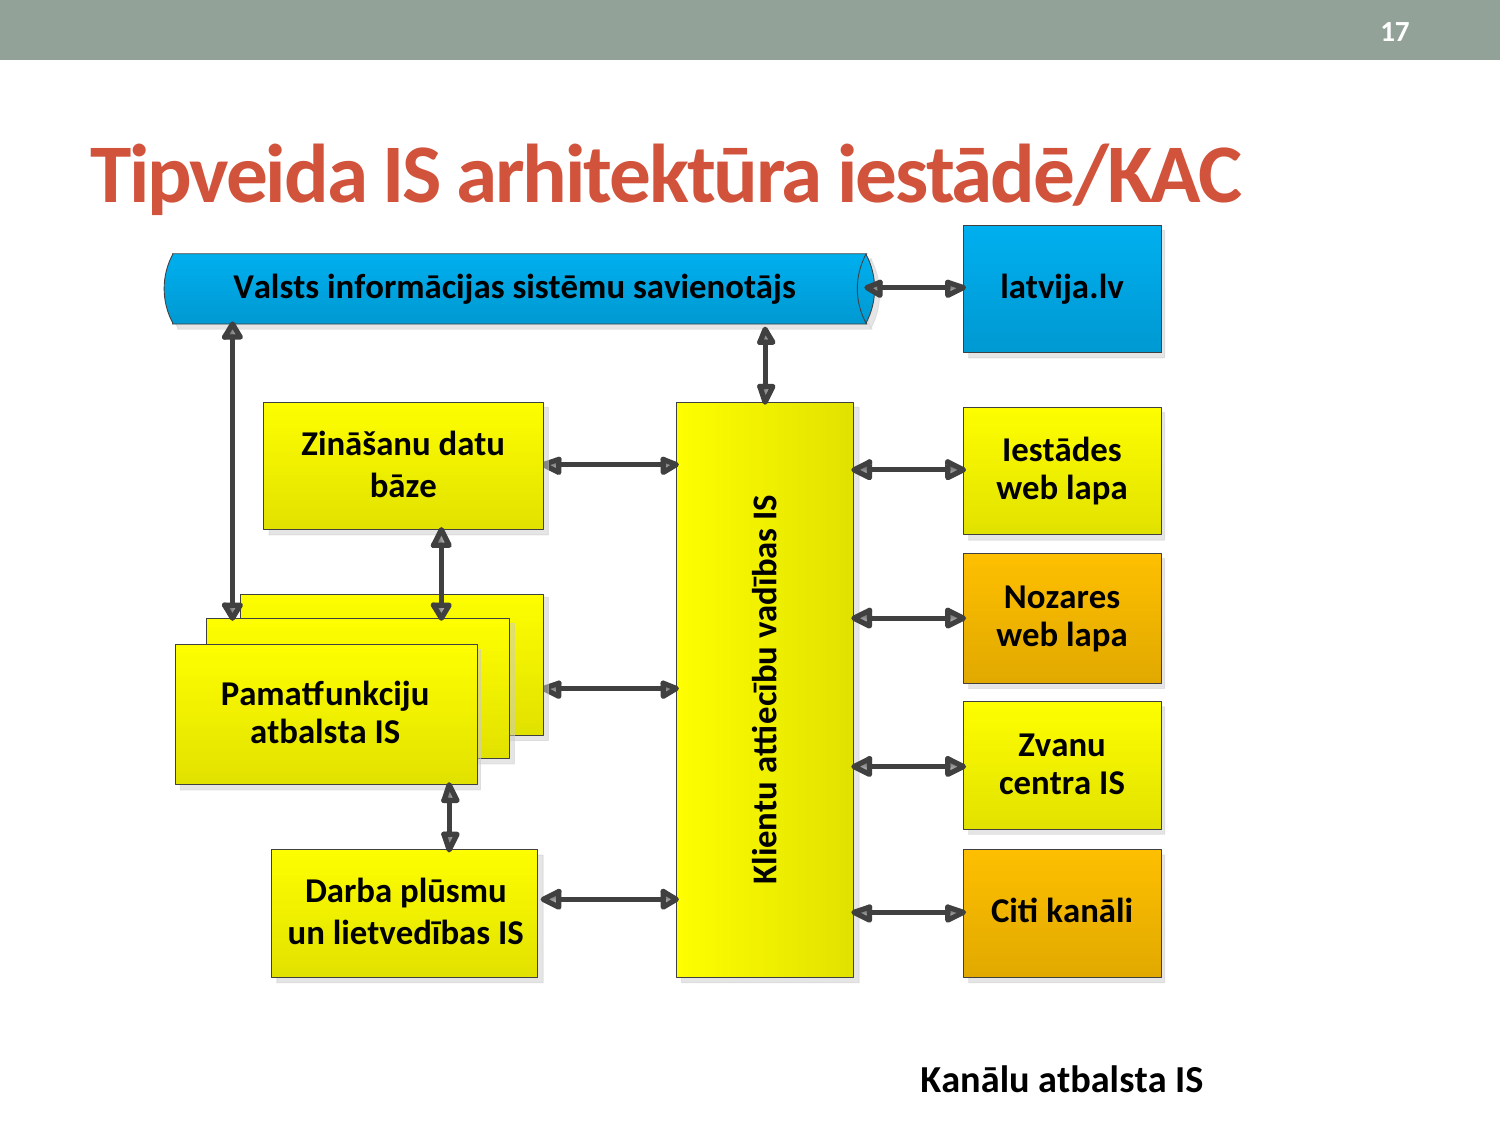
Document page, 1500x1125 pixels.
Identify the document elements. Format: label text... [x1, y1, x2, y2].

title Tipveida IS arhitektūra iestādē/KAC [75, 87, 1425, 250]
slide_number 17 [1250, 3, 1425, 57]
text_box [159, 219, 1249, 1108]
